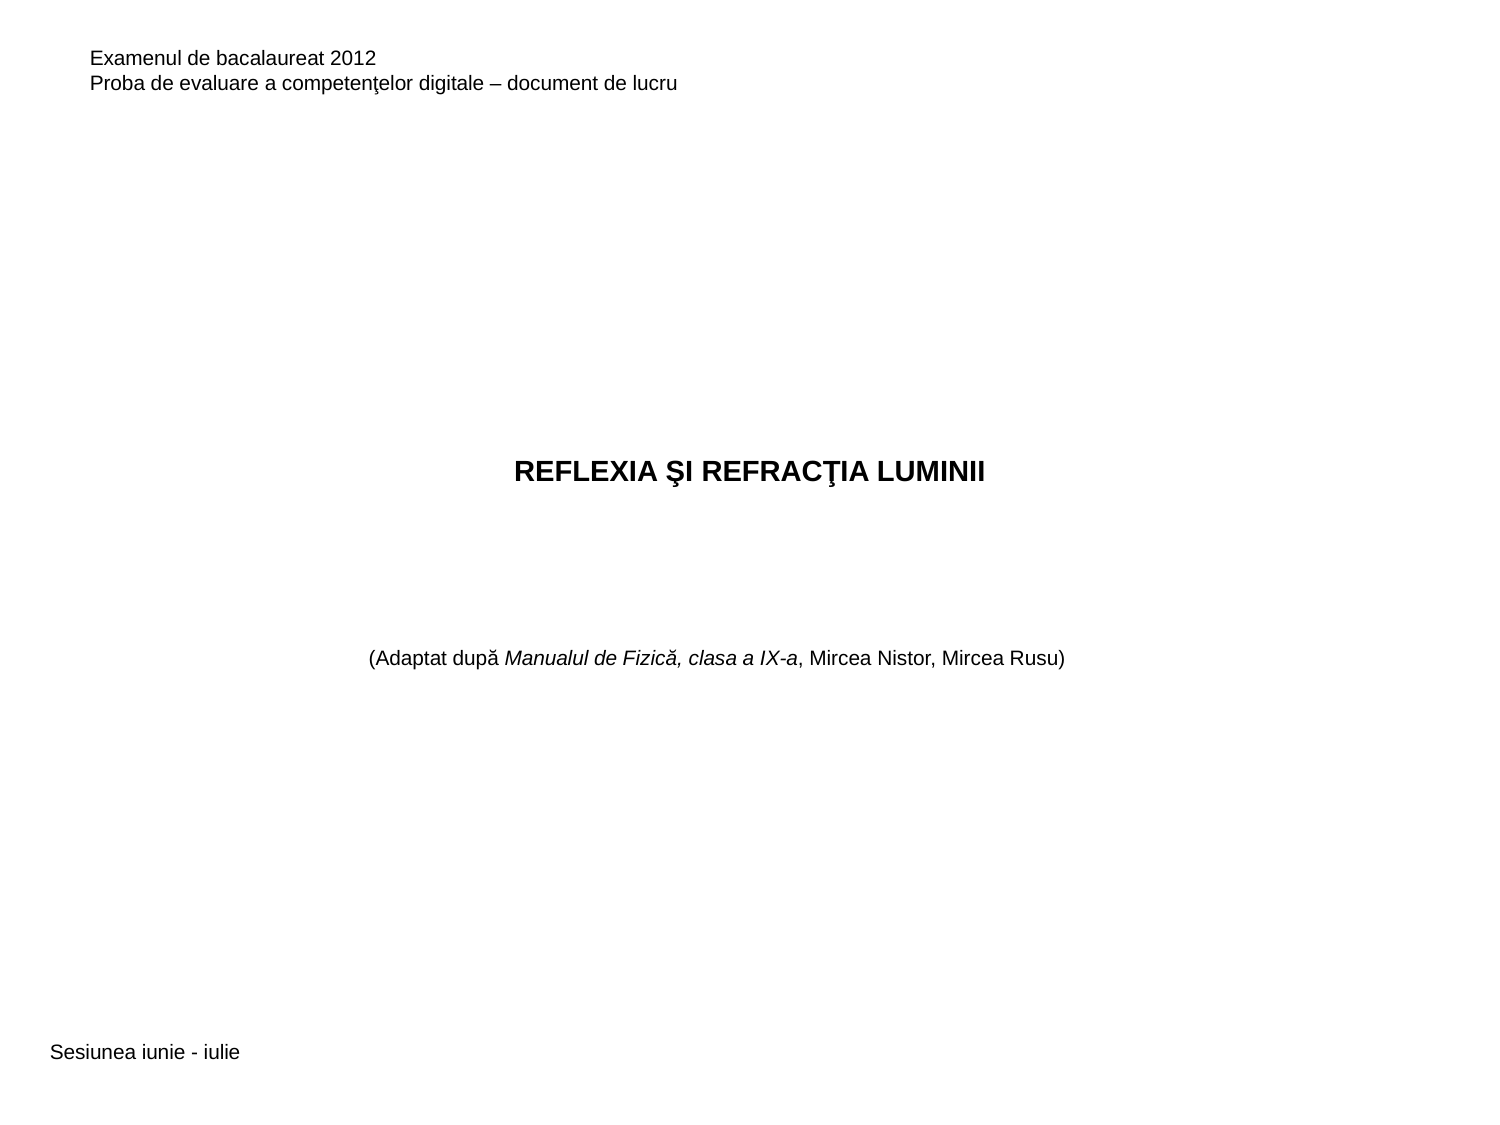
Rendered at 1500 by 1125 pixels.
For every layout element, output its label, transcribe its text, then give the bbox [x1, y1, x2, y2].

text_box Examenul de bacalaureat 2012 Proba de evaluare a competenţelor digitale – document de lucru [75, 37, 1388, 103]
title REFLEXIA ŞI REFRACŢIA LUMINII [112, 349, 1388, 591]
subtitle (Adaptat după Manualul de Fizică, clasa a IX-a, Mircea Nistor, Mircea Rusu) [74, 637, 1413, 926]
text_box Sesiunea iunie - iulie [35, 1031, 457, 1071]
